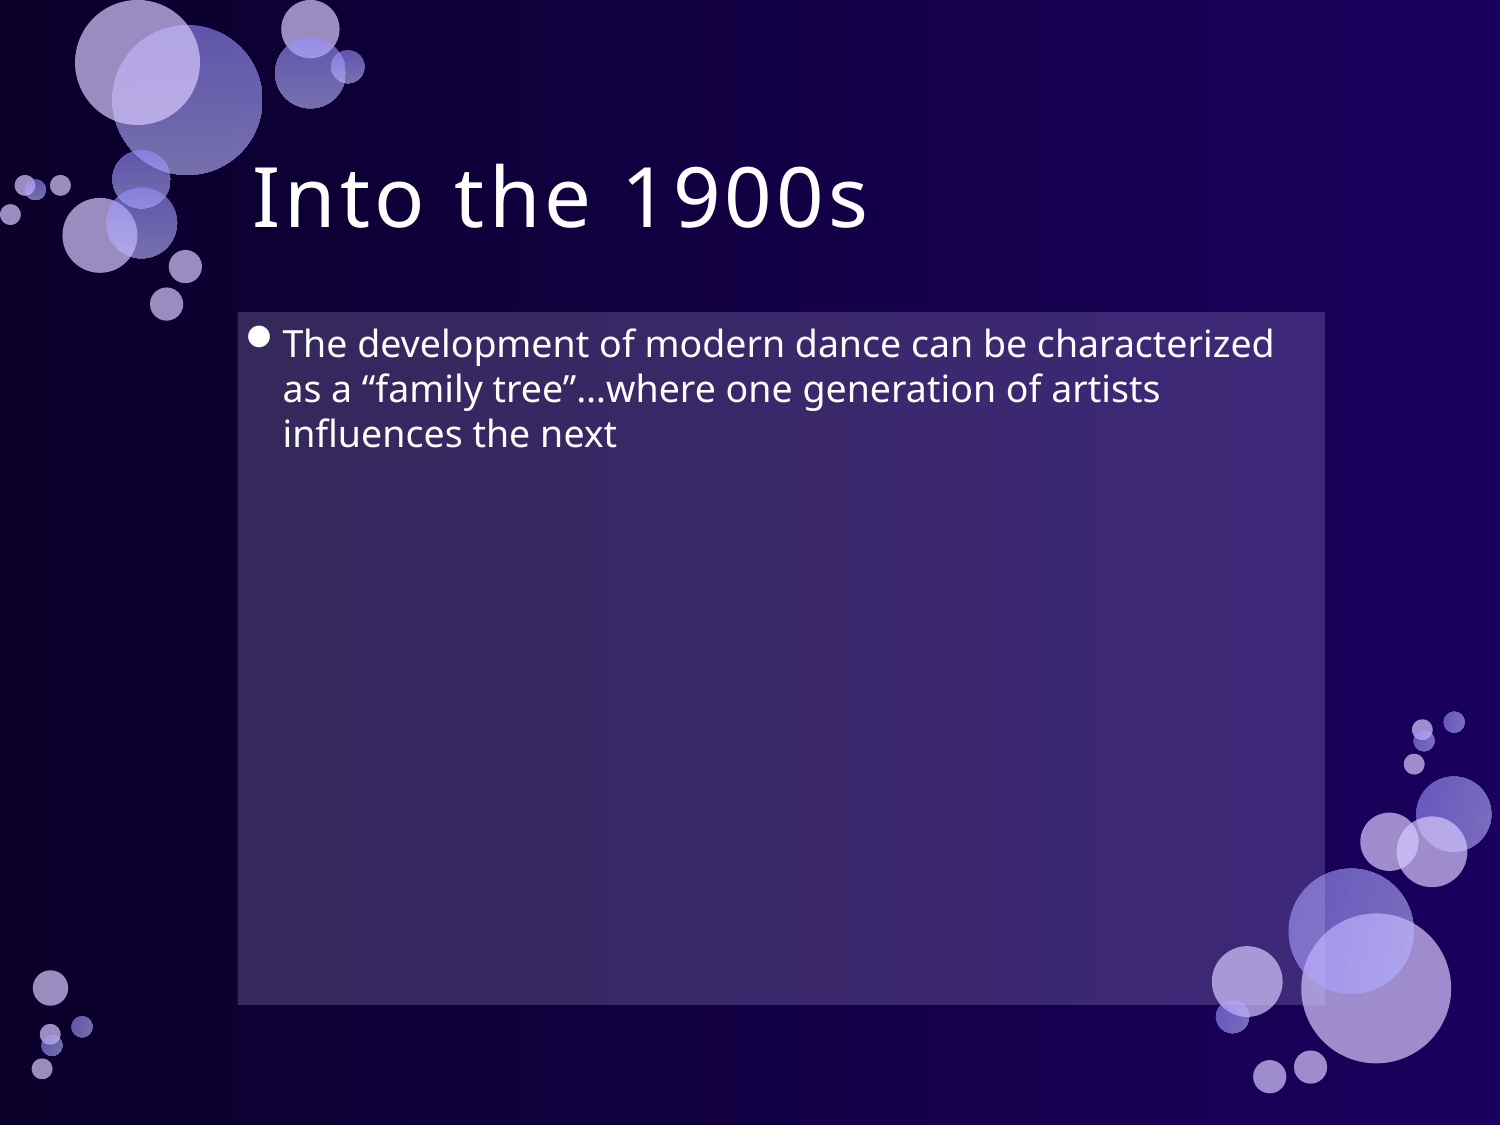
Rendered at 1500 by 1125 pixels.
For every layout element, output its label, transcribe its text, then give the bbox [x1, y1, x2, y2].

title Into the 1900s [237, 99, 1325, 288]
list The development of modern dance can be characterized as a “family tree”…where one generation of artists influences the next [237, 311, 1325, 1005]
